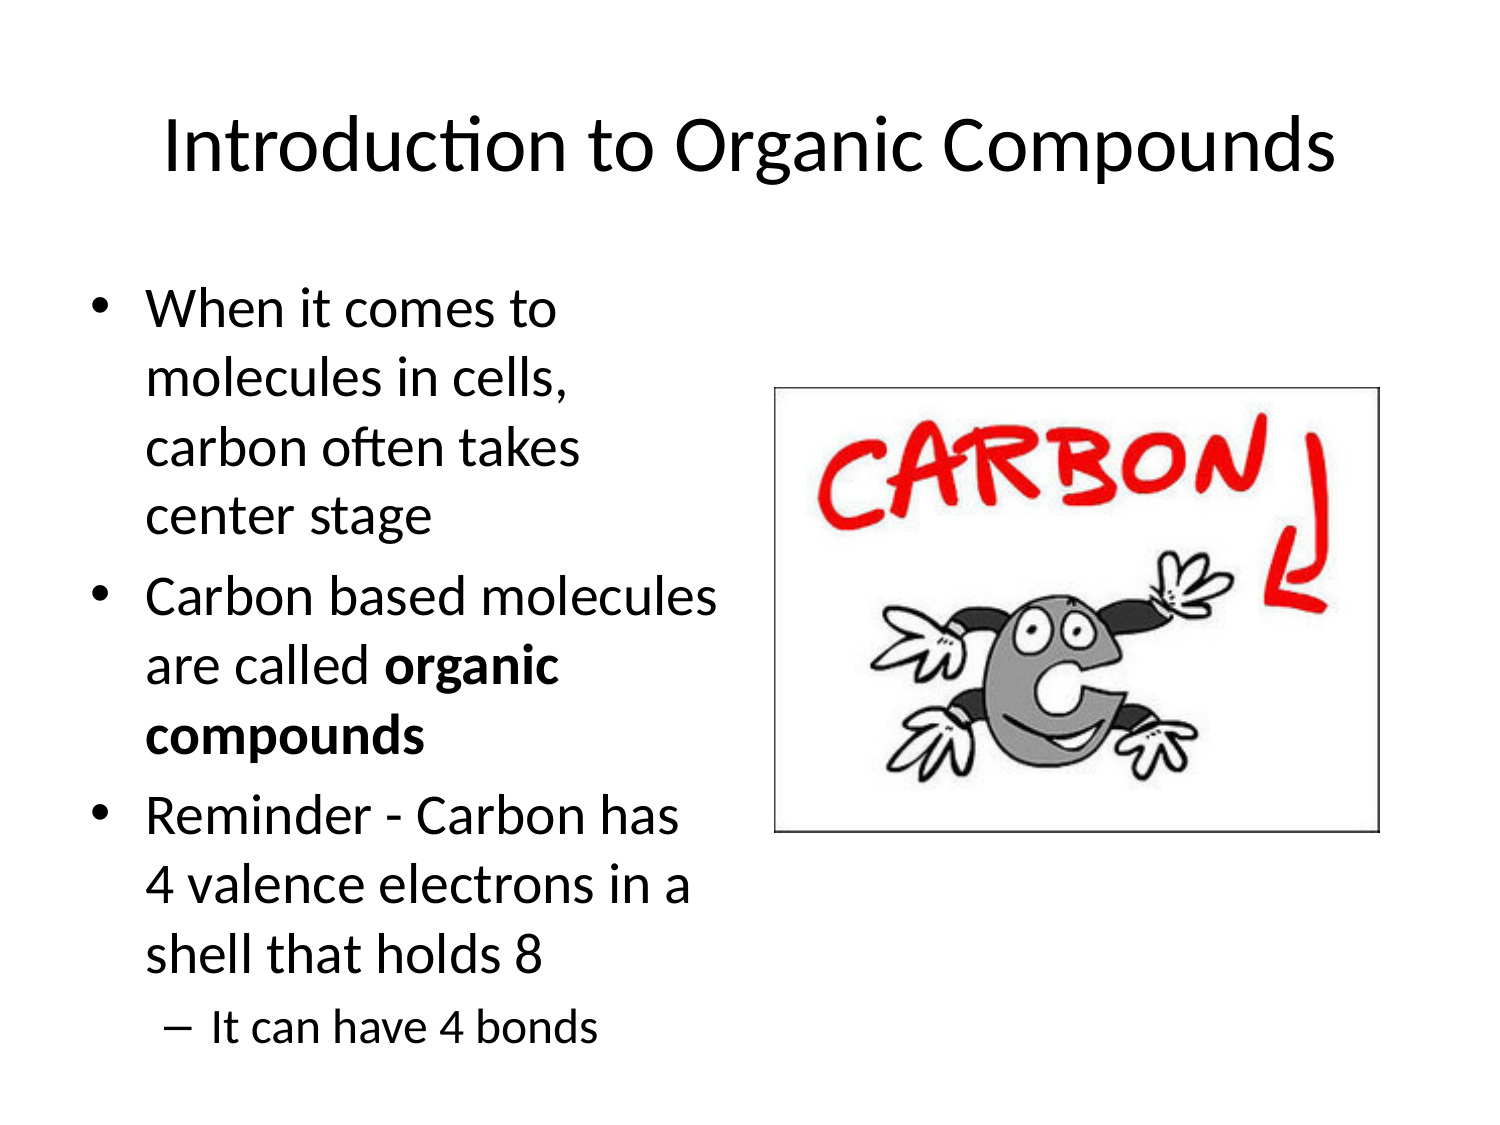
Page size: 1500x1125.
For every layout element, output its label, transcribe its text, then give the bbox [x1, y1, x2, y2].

title Introduction to Organic Compounds [75, 45, 1425, 233]
list When it comes to molecules in cells, carbon often takes center stage Carbon based molecules are called organic compounds Reminder - Carbon has 4 valence electrons in a shell that holds 8 It can have 4 bonds [75, 262, 738, 1063]
picture [774, 387, 1380, 834]
